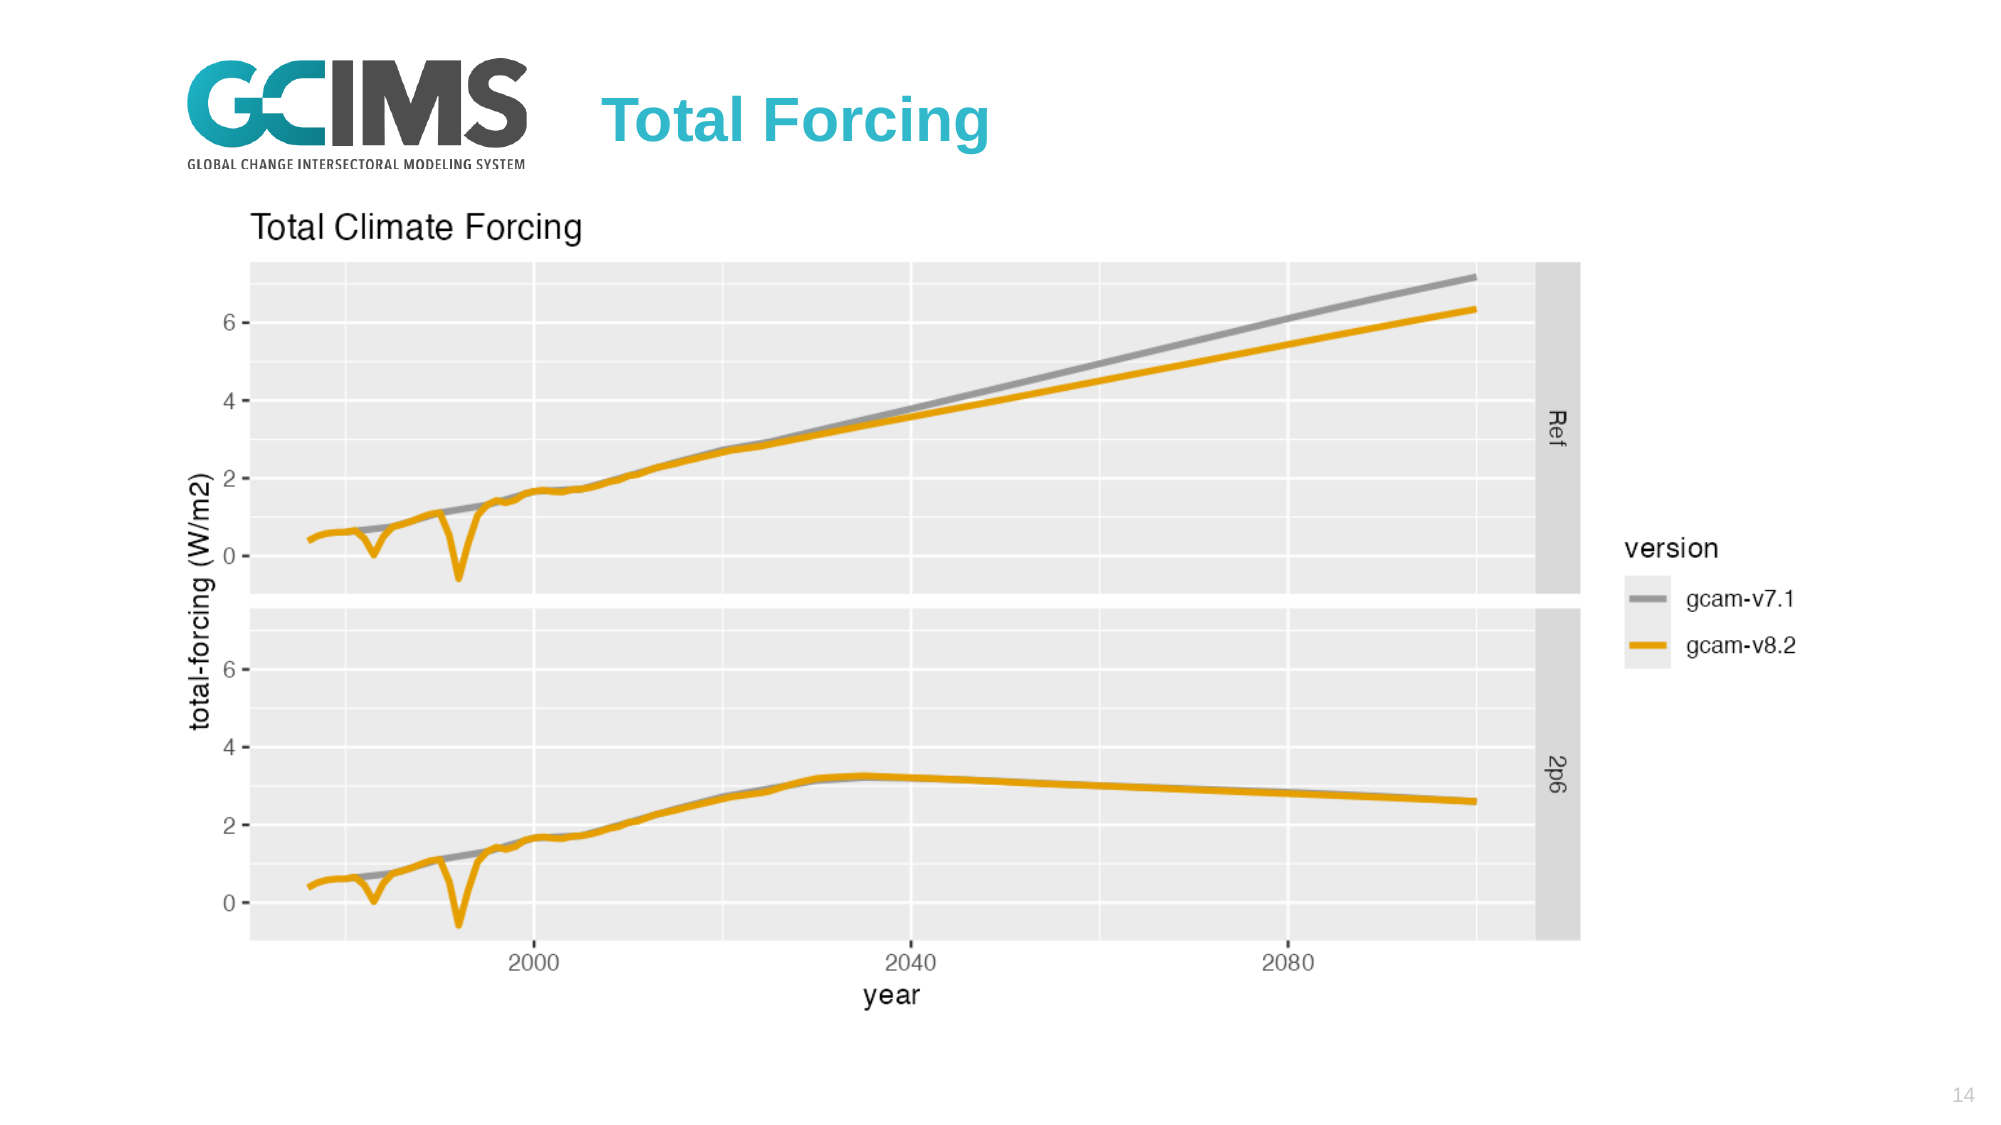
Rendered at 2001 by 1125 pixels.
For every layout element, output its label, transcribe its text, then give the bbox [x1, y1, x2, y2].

title Total Forcing [601, 37, 1938, 163]
picture [174, 199, 1826, 1025]
slide_number 14 [1913, 1062, 1975, 1125]
